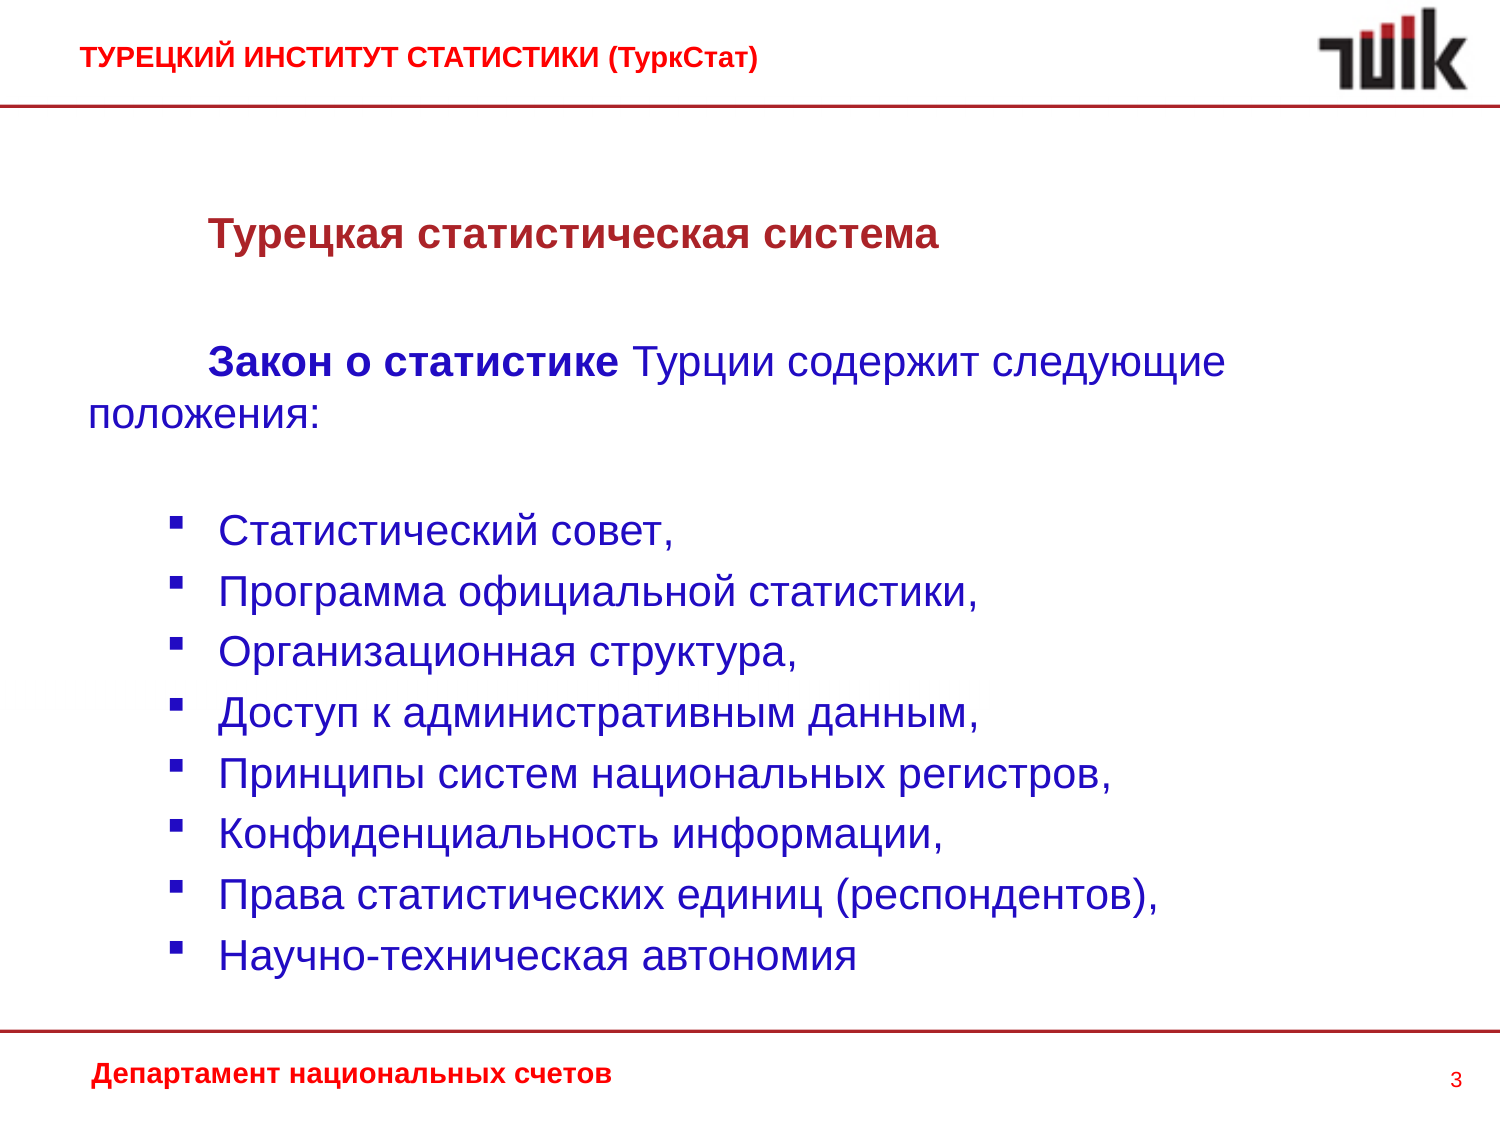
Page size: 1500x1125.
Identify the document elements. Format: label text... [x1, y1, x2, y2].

slide_number 3 [1423, 1058, 1490, 1125]
picture [1316, 0, 1477, 99]
text_box ТУРЕЦКИЙ ИНСТИТУТ СТАТИСТИКИ (ТуркСтат) [64, 30, 1270, 81]
text_box Турецкая статистическая система Закон о статистике Турции содержит следующие положения: Статистический совет, Программа официальной статистики, Организационная структура, Доступ к административным данным, Принципы систем национальных регистров, Конфиденциальность информации, Права статистических единиц (респондентов), Научно-техническая автономия [73, 137, 1447, 988]
text_box Департамент национальных счетов [76, 1046, 892, 1097]
